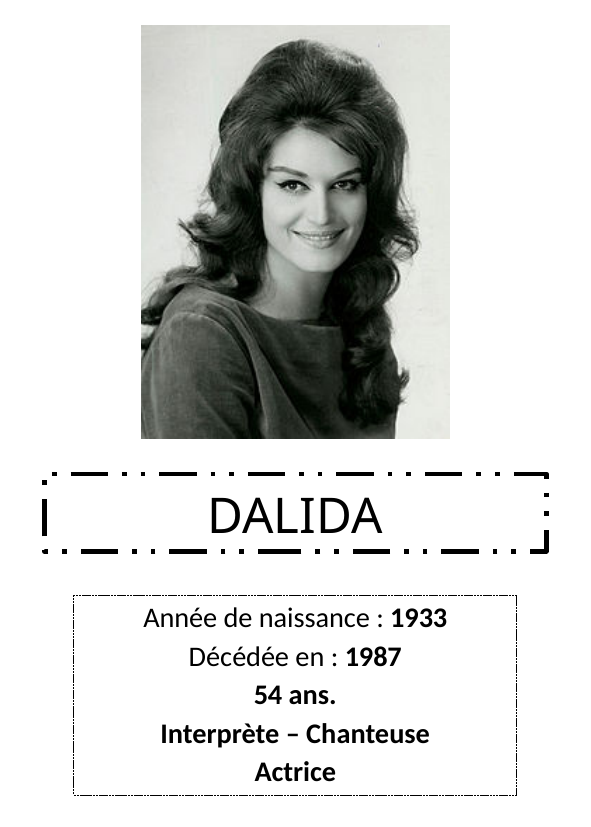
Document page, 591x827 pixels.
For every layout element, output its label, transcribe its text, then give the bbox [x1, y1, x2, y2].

title DALIDA [44, 473, 547, 552]
picture [141, 25, 450, 439]
subtitle Année de naissance : 1933 Décédée en : 1987 54 ans. Interprète – Chanteuse Actrice [73, 595, 517, 796]
